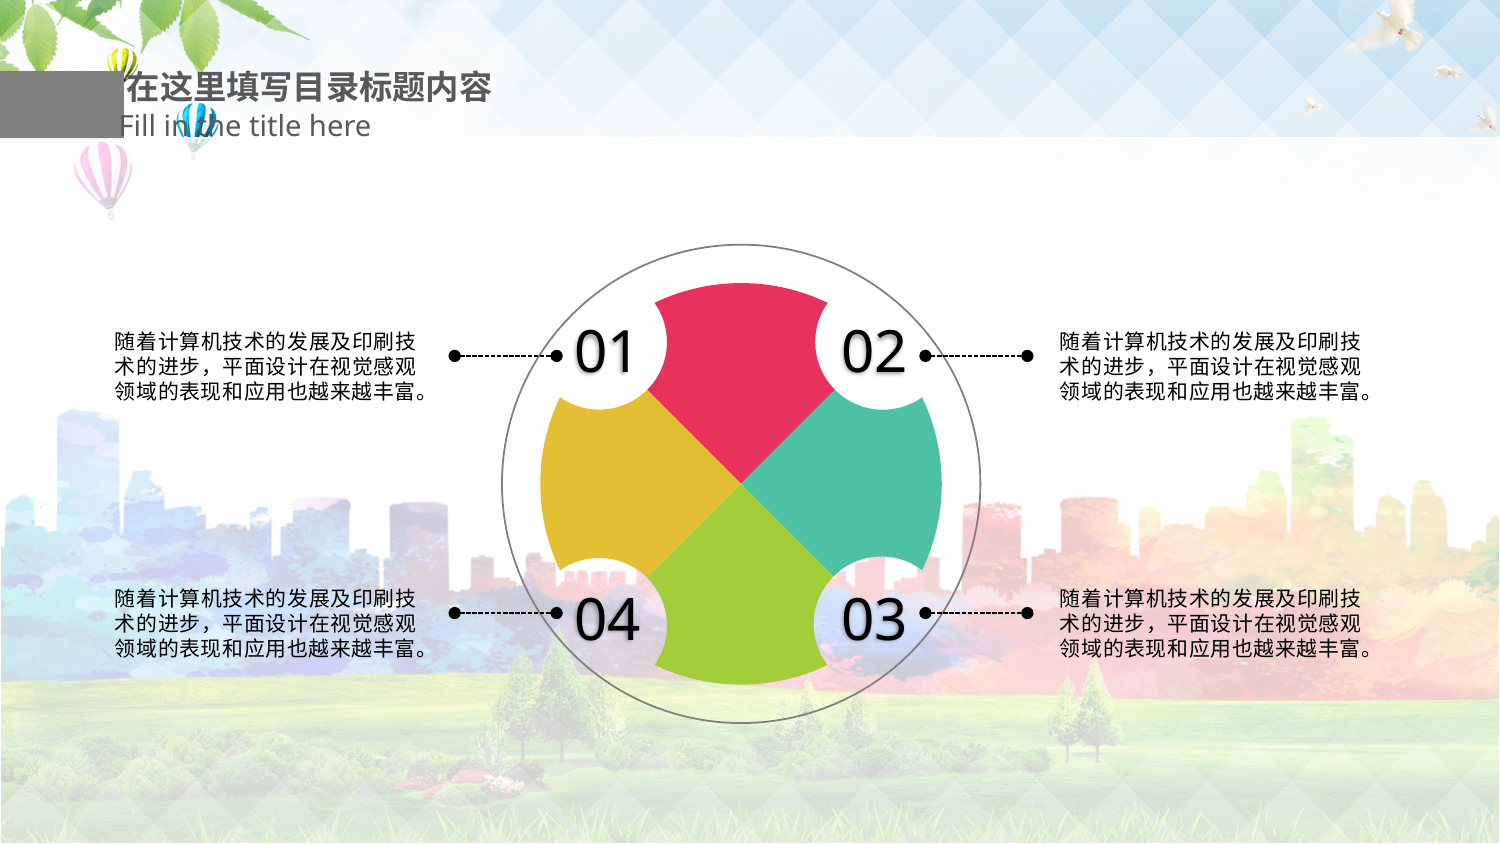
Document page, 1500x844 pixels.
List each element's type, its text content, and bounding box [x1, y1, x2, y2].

text_box 随着计算机技术的发展及印刷技术的进步，平面设计在视觉感观领域的表现和应用也越来越丰富。 [1045, 321, 1376, 412]
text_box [512, 255, 970, 713]
text_box [975, 429, 982, 539]
text_box [0, 70, 112, 139]
text_box 随着计算机技术的发展及印刷技术的进步，平面设计在视觉感观领域的表现和应用也越来越丰富。 [1045, 578, 1376, 669]
text_box [501, 435, 506, 533]
text_box 在这里填写目录标题内容 [112, 59, 538, 114]
picture [0, 0, 1500, 137]
text_box 随着计算机技术的发展及印刷技术的进步，平面设计在视觉感观领域的表现和应用也越来越丰富。 [100, 321, 431, 412]
text_box [668, 243, 814, 255]
text_box Fill in the title here [103, 99, 387, 150]
text_box 随着计算机技术的发展及印刷技术的进步，平面设计在视觉感观领域的表现和应用也越来越丰富。 [100, 578, 431, 669]
